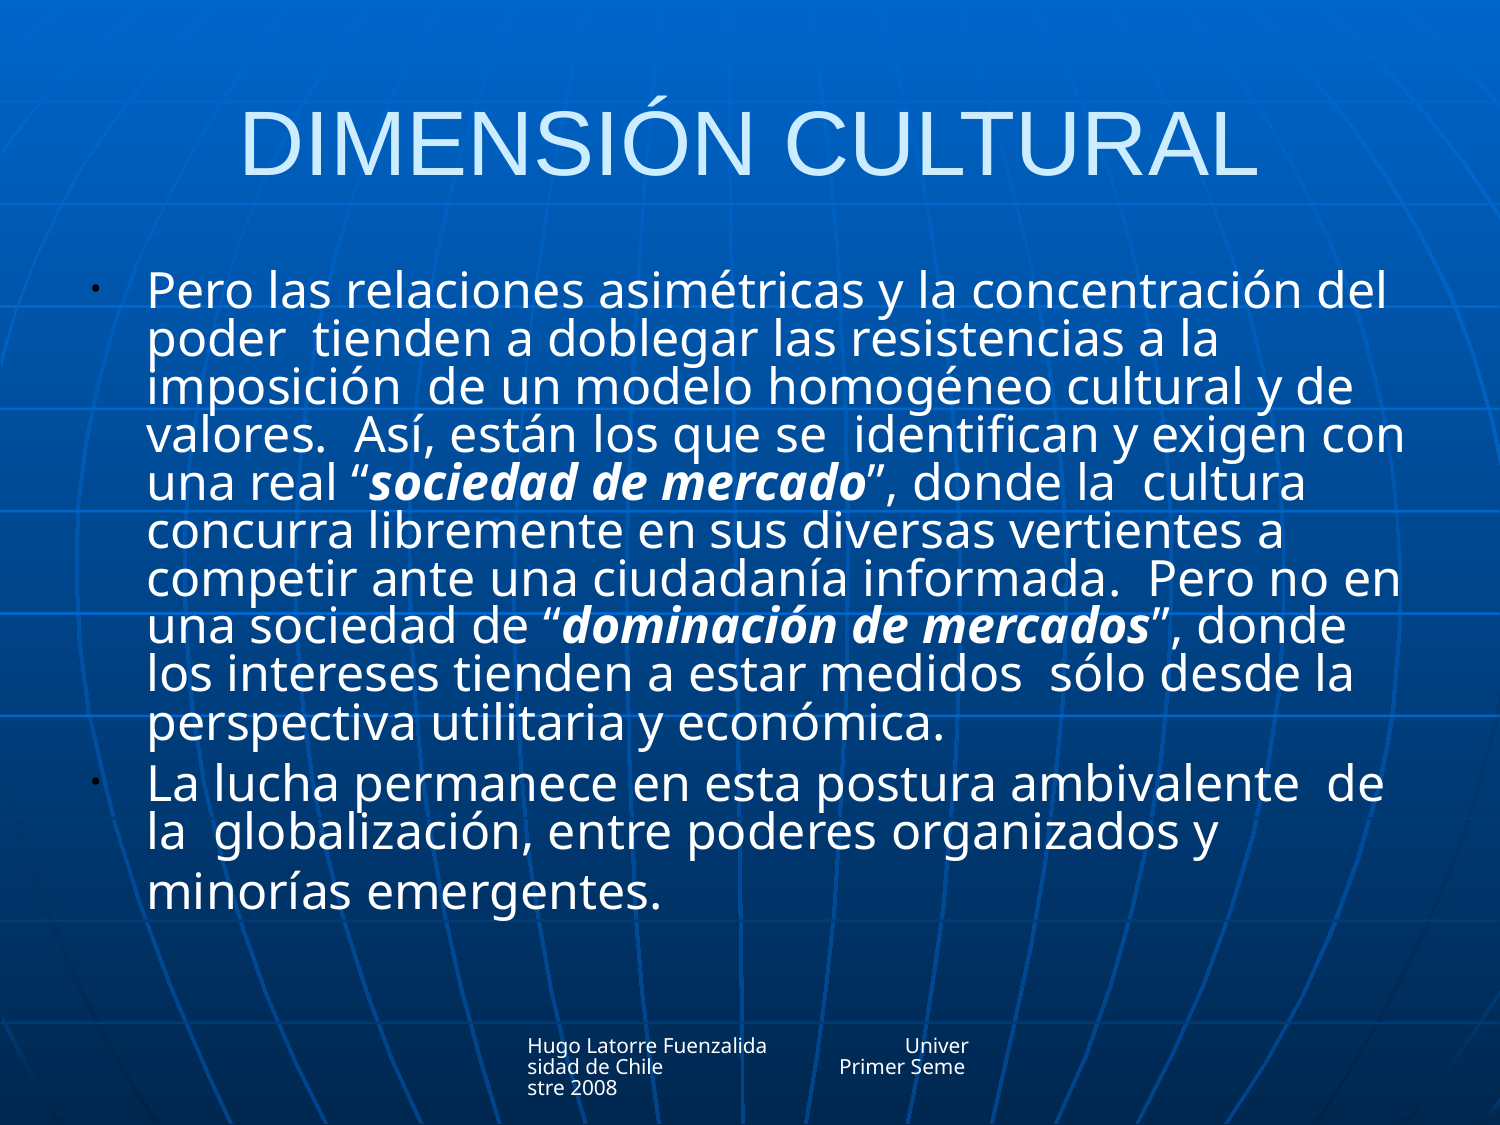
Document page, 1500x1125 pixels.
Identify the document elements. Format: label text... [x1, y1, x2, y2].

footer Hugo Latorre Fuenzalida Universidad de Chile Primer Semestre 2008 [512, 1024, 988, 1101]
list Pero las relaciones asimétricas y la concentración del poder tienden a doblegar las resistencias a la imposición de un modelo homogéneo cultural y de valores. Así, están los que se identifican y exigen con una real “sociedad de mercado”, donde la cultura concurra libremente en sus diversas vertientes a competir ante una ciudadanía informada. Pero no en una sociedad de “dominación de mercados”, donde los intereses tienden a estar medidos sólo desde la perspectiva utilitaria y económica. La lucha permanece en esta postura ambivalente de la globalización, entre poderes organizados y minorías emergentes. [74, 262, 1426, 1006]
title DIMENSIÓN CULTURAL [74, 45, 1426, 233]
